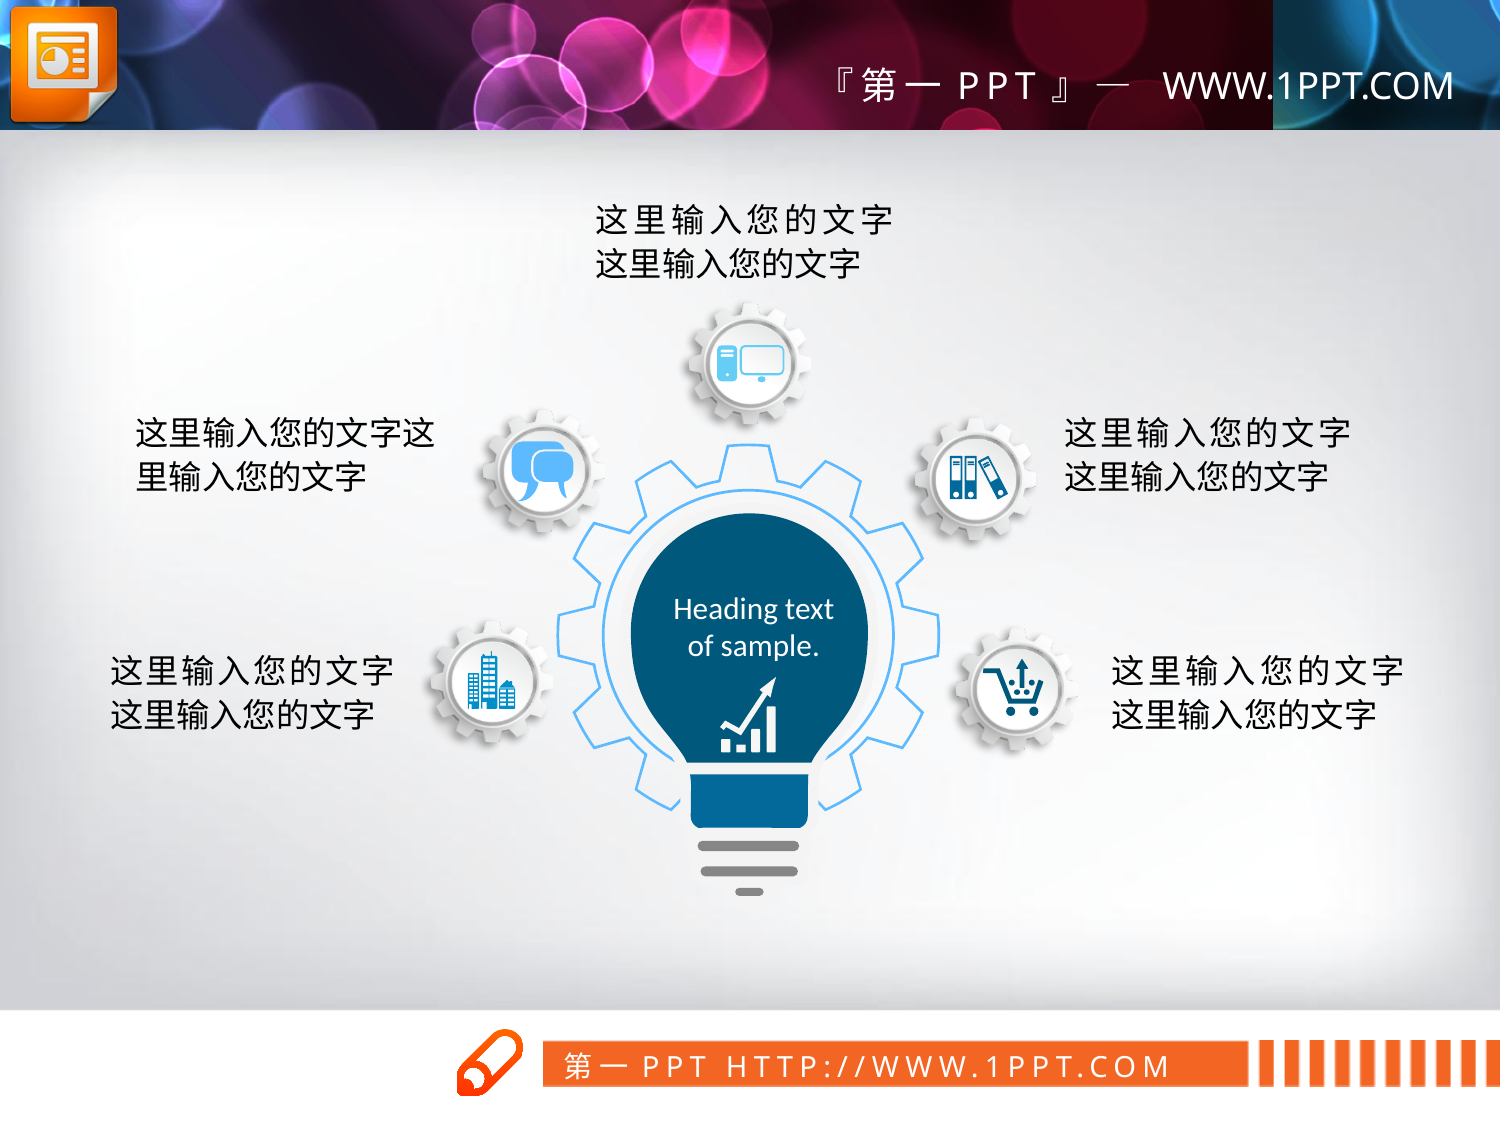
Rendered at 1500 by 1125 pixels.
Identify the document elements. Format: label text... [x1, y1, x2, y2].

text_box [431, 621, 553, 745]
text_box 这里输入您的文字这里输入您的文字 [580, 188, 909, 291]
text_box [619, 502, 879, 906]
text_box 这里输入您的文字这里输入您的文字 [1049, 400, 1367, 504]
text_box [634, 443, 863, 501]
text_box 这里输入您的文字这里输入您的文字 [95, 638, 411, 742]
text_box [883, 521, 904, 531]
picture [0, 0, 1500, 1012]
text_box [956, 628, 1078, 752]
picture [543, 1040, 1500, 1087]
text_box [915, 418, 1037, 542]
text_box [689, 303, 811, 427]
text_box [483, 410, 605, 534]
text_box 这里输入您的文字这里输入您的文字 [1096, 638, 1420, 742]
text_box 这里输入您的文字这里输入您的文字 [120, 400, 451, 504]
text_box [883, 551, 941, 750]
text_box [556, 544, 614, 750]
